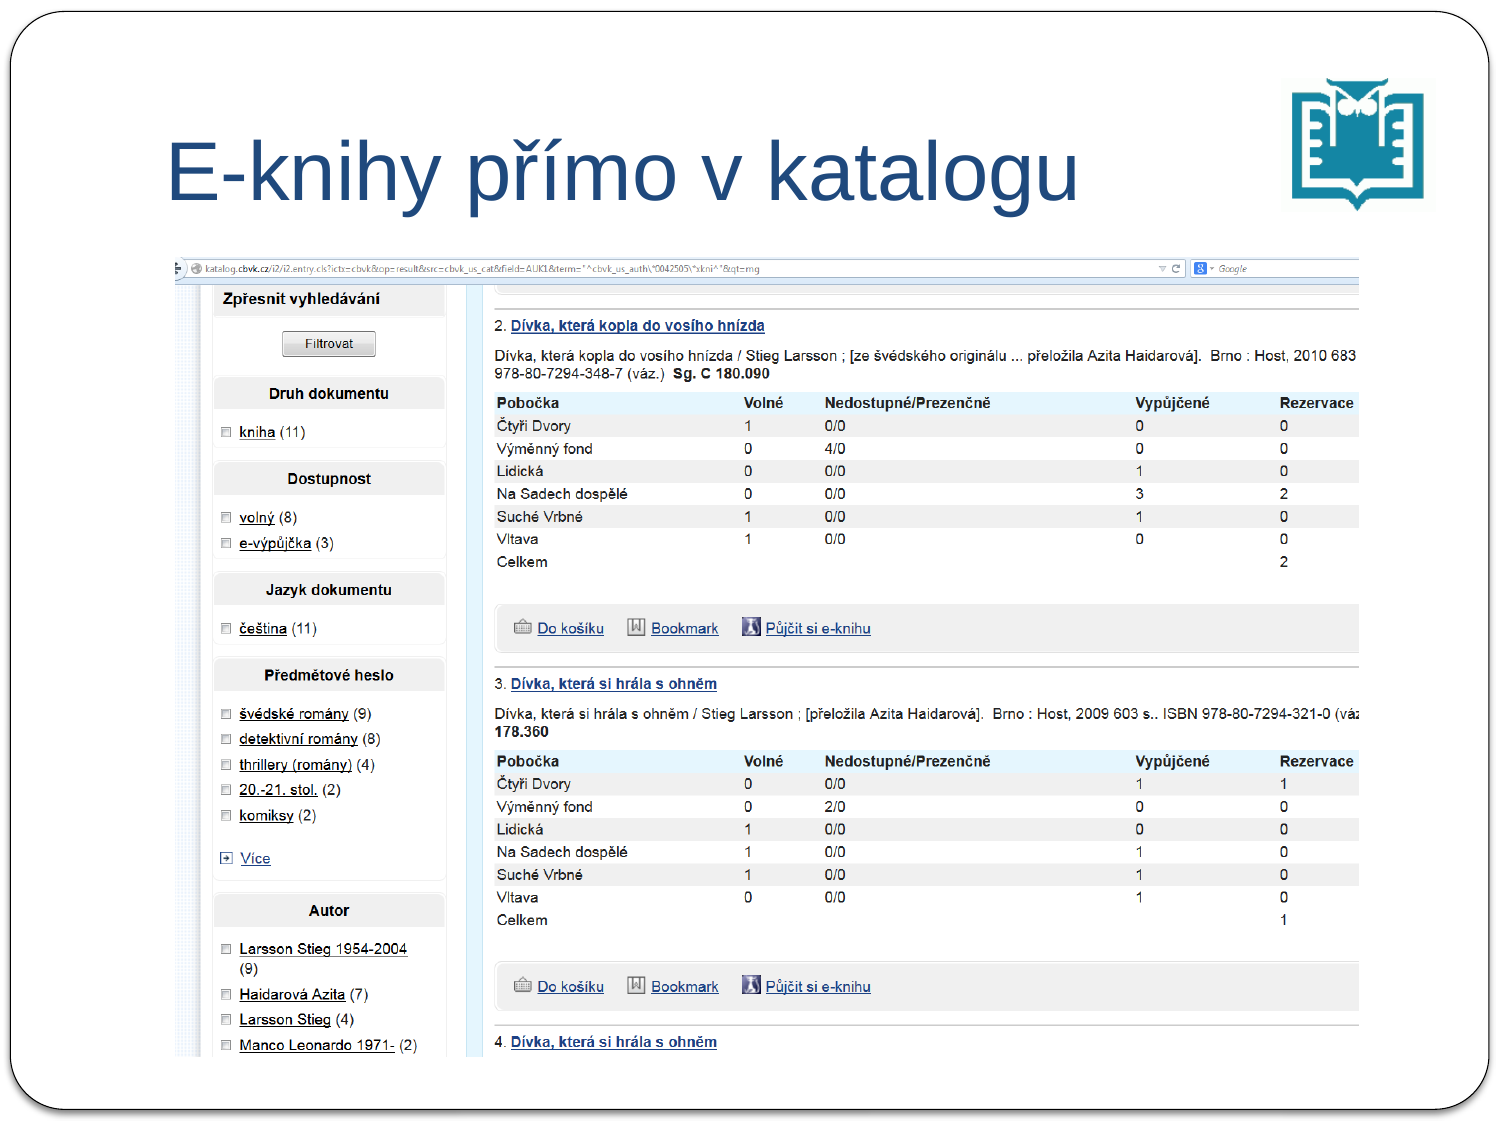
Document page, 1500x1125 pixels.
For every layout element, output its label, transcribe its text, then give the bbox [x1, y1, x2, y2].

picture [1281, 77, 1436, 212]
picture [175, 257, 1359, 1058]
title E-knihy přímo v katalogu [149, 44, 1426, 233]
